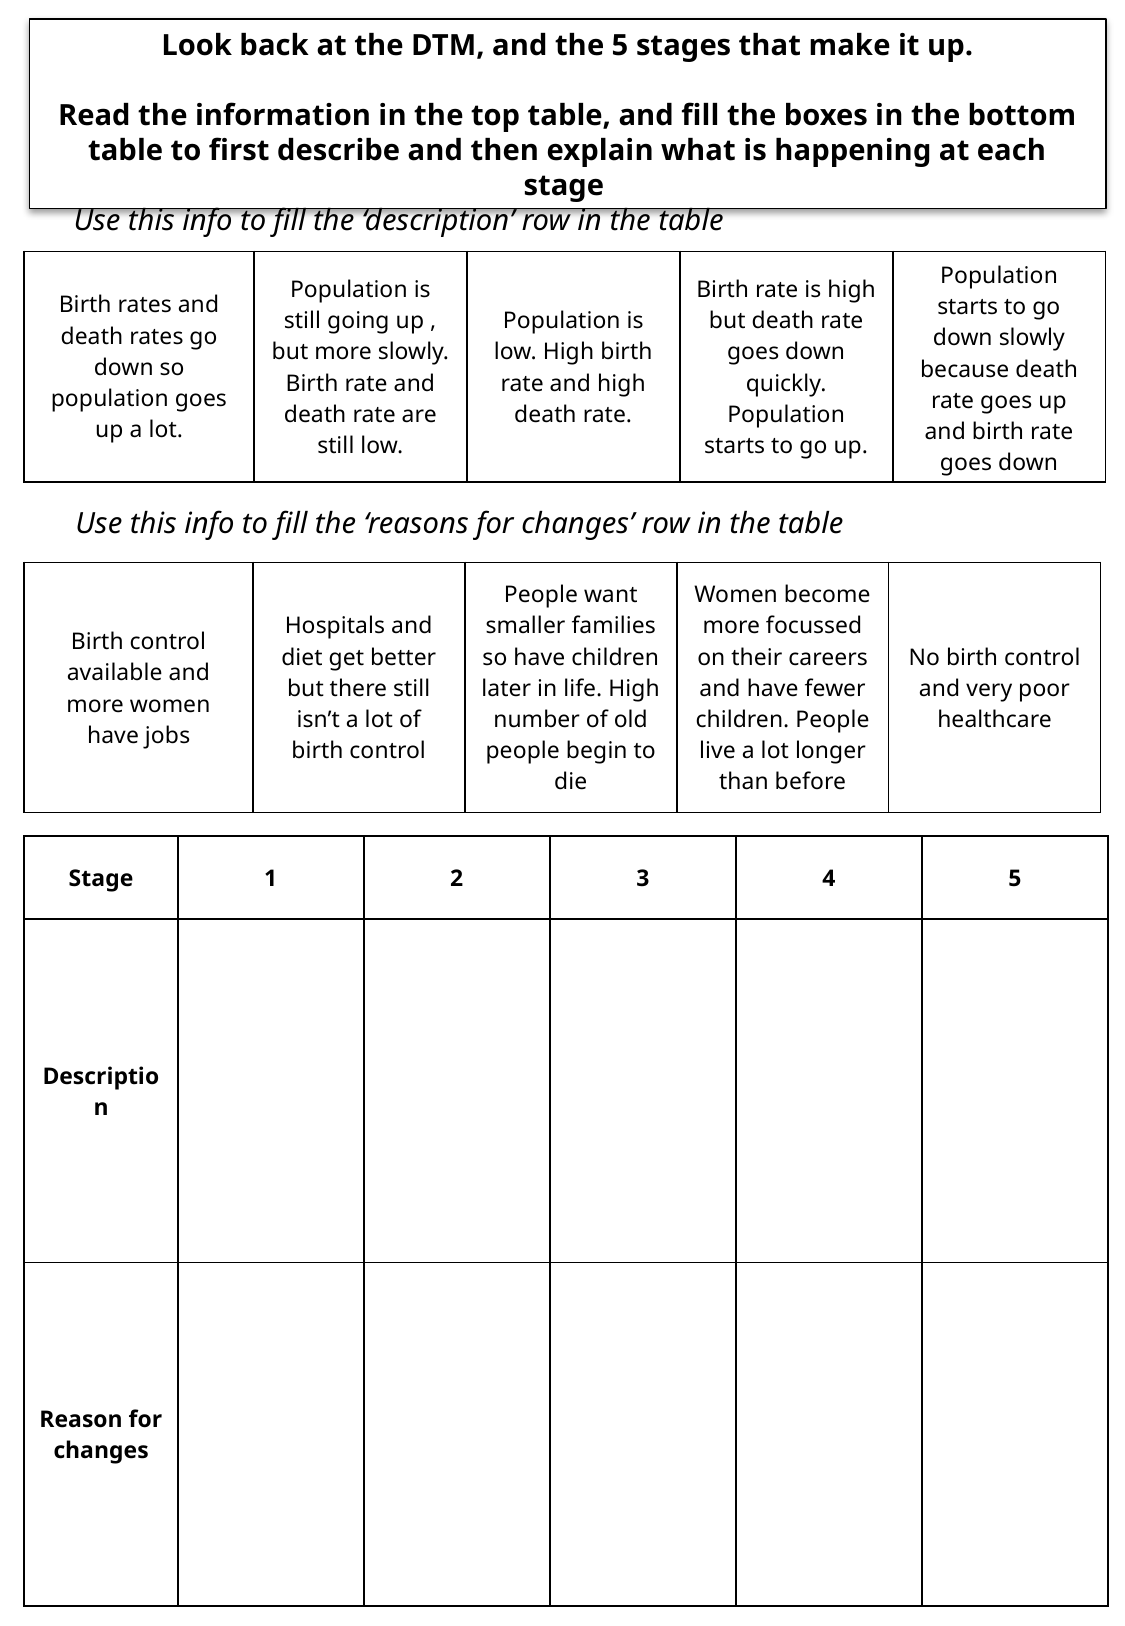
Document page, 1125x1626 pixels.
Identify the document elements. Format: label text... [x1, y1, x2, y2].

table_header Birth control available and more women have jobs [25, 563, 252, 812]
table_header 5 [923, 837, 1107, 918]
table_cell [923, 920, 1107, 1262]
table_header Population is still going up , but more slowly. Birth rate and death rate are still low. [255, 252, 466, 481]
text_box Use this info to fill the ‘reasons for changes’ row in the table [60, 496, 859, 547]
table_header Hospitals and diet get better but there still isn’t a lot of birth control [254, 563, 464, 812]
table_cell [551, 1263, 735, 1605]
text_box Look back at the DTM, and the 5 stages that make it up. Read the information in the top table, and fill the boxes in the bottom table to first describe and then explain what is happening at each stage [29, 18, 1107, 209]
table_cell [365, 1263, 549, 1605]
table_cell Description [25, 920, 177, 1262]
table_header No birth control and very poor healthcare [889, 563, 1100, 812]
table_cell [737, 1263, 921, 1605]
table_cell [923, 1263, 1107, 1605]
table_cell [179, 920, 363, 1262]
table_header Women become more focussed on their careers and have fewer children. People live a lot longer than before [678, 563, 888, 812]
table_cell [179, 1263, 363, 1605]
table_cell [365, 920, 549, 1262]
table_header Birth rates and death rates go down so population goes up a lot. [25, 252, 253, 481]
table_header People want smaller families so have children later in life. High number of old people begin to die [466, 563, 676, 812]
table_cell Reason for changes [25, 1263, 177, 1605]
table_header 4 [737, 837, 921, 918]
table_cell [551, 920, 735, 1262]
table_header 1 [179, 837, 363, 918]
table_cell [737, 920, 921, 1262]
table_header Population is low. High birth rate and high death rate. [468, 252, 679, 481]
table_header 2 [365, 837, 549, 918]
table_header Stage [25, 837, 177, 918]
table_header 3 [551, 837, 735, 918]
table_header Population starts to go down slowly because death rate goes up and birth rate goes down [894, 252, 1105, 481]
text_box Use this info to fill the ‘description’ row in the table [58, 193, 739, 244]
table_header Birth rate is high but death rate goes down quickly. Population starts to go up. [681, 252, 892, 481]
